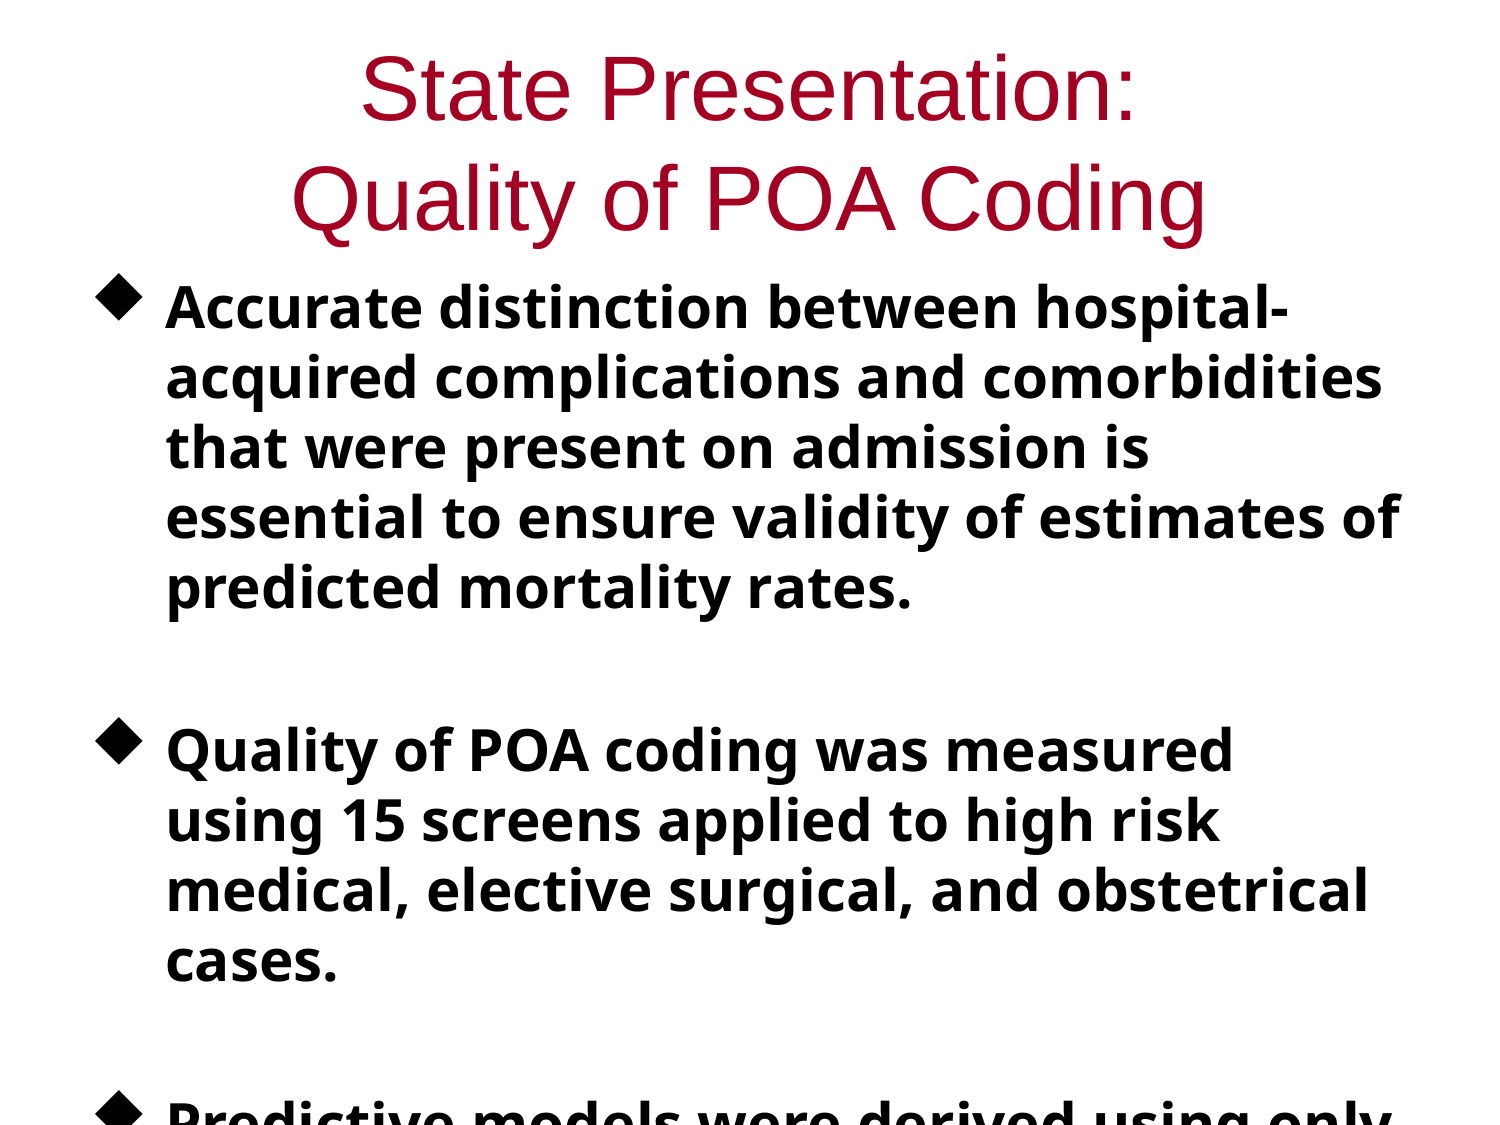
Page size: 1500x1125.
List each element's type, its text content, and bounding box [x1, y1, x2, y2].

list Accurate distinction between hospital-acquired complications and comorbidities that were present on admission is essential to ensure validity of estimates of predicted mortality rates. Quality of POA coding was measured using 15 screens applied to high risk medical, elective surgical, and obstetrical cases. Predictive models were derived using only data from hospitals with acceptable POA coding. [74, 262, 1426, 1006]
title State Presentation: Quality of POA Coding [74, 44, 1426, 233]
